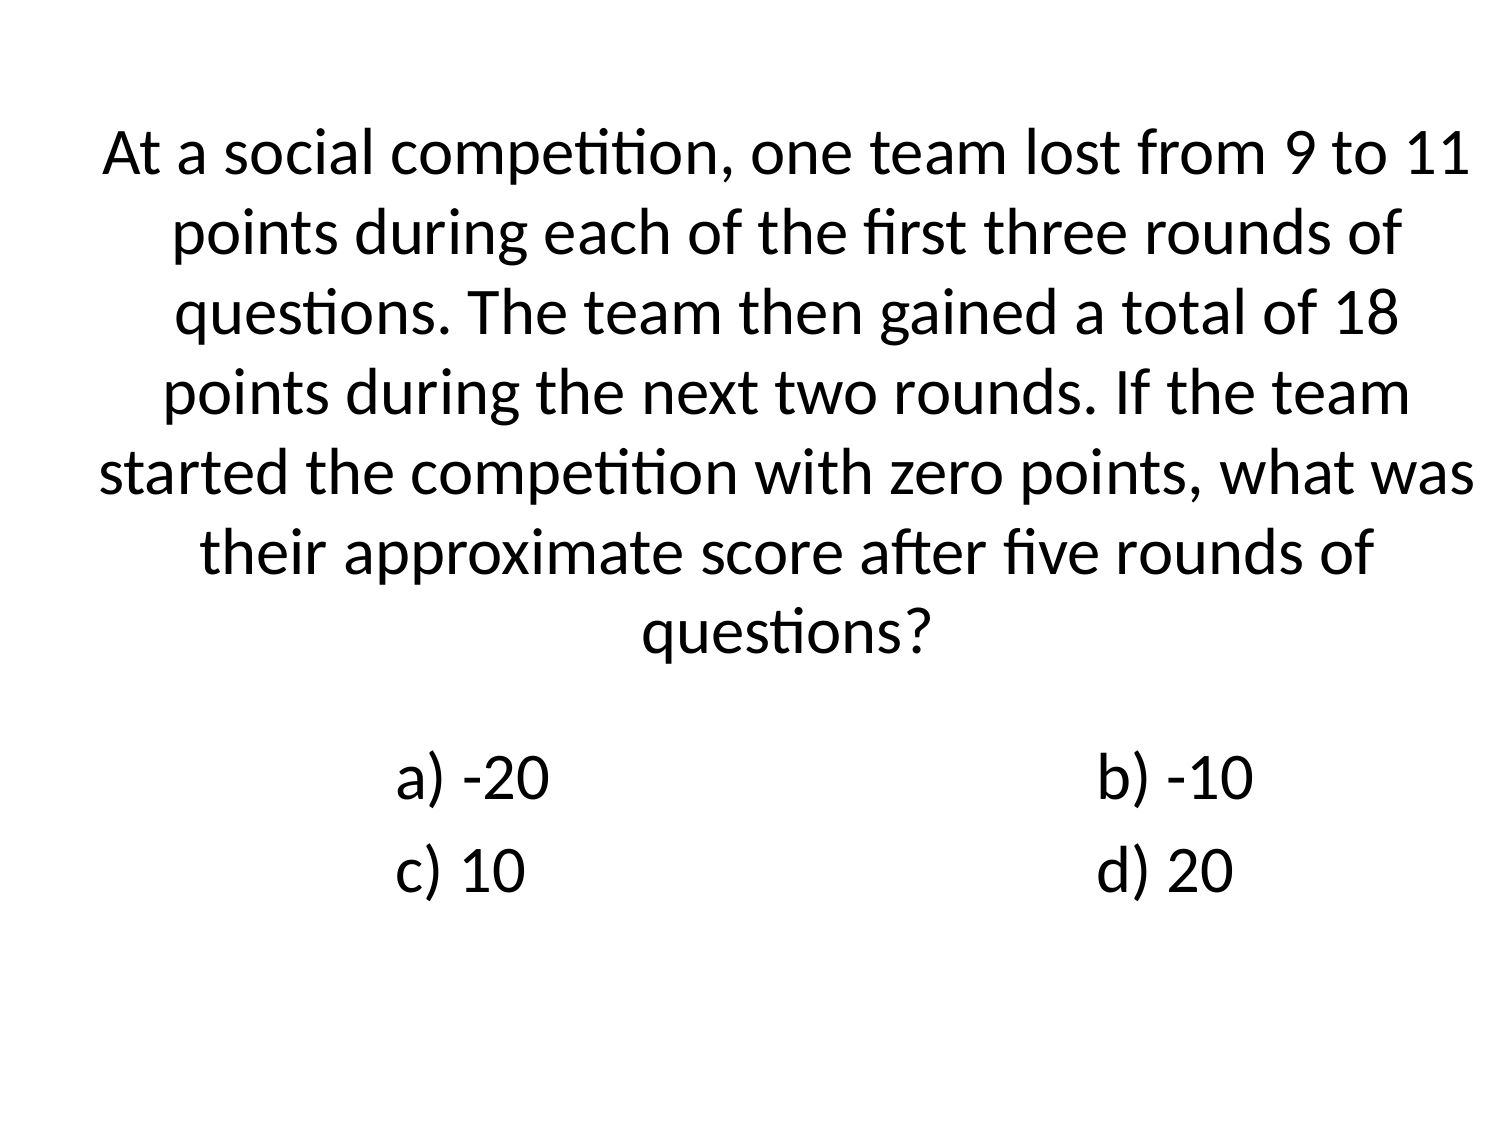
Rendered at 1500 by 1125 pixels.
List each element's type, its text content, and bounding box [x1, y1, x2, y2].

list a) -20 b) -10 c) 10 d) 20 [275, 725, 1325, 1018]
title At a social competition, one team lost from 9 to 11 points during each of the first three rounds of questions. The team then gained a total of 18 points during the next two rounds. If the team started the competition with zero points, what was their approximate score after five rounds of questions? [75, 149, 1500, 625]
